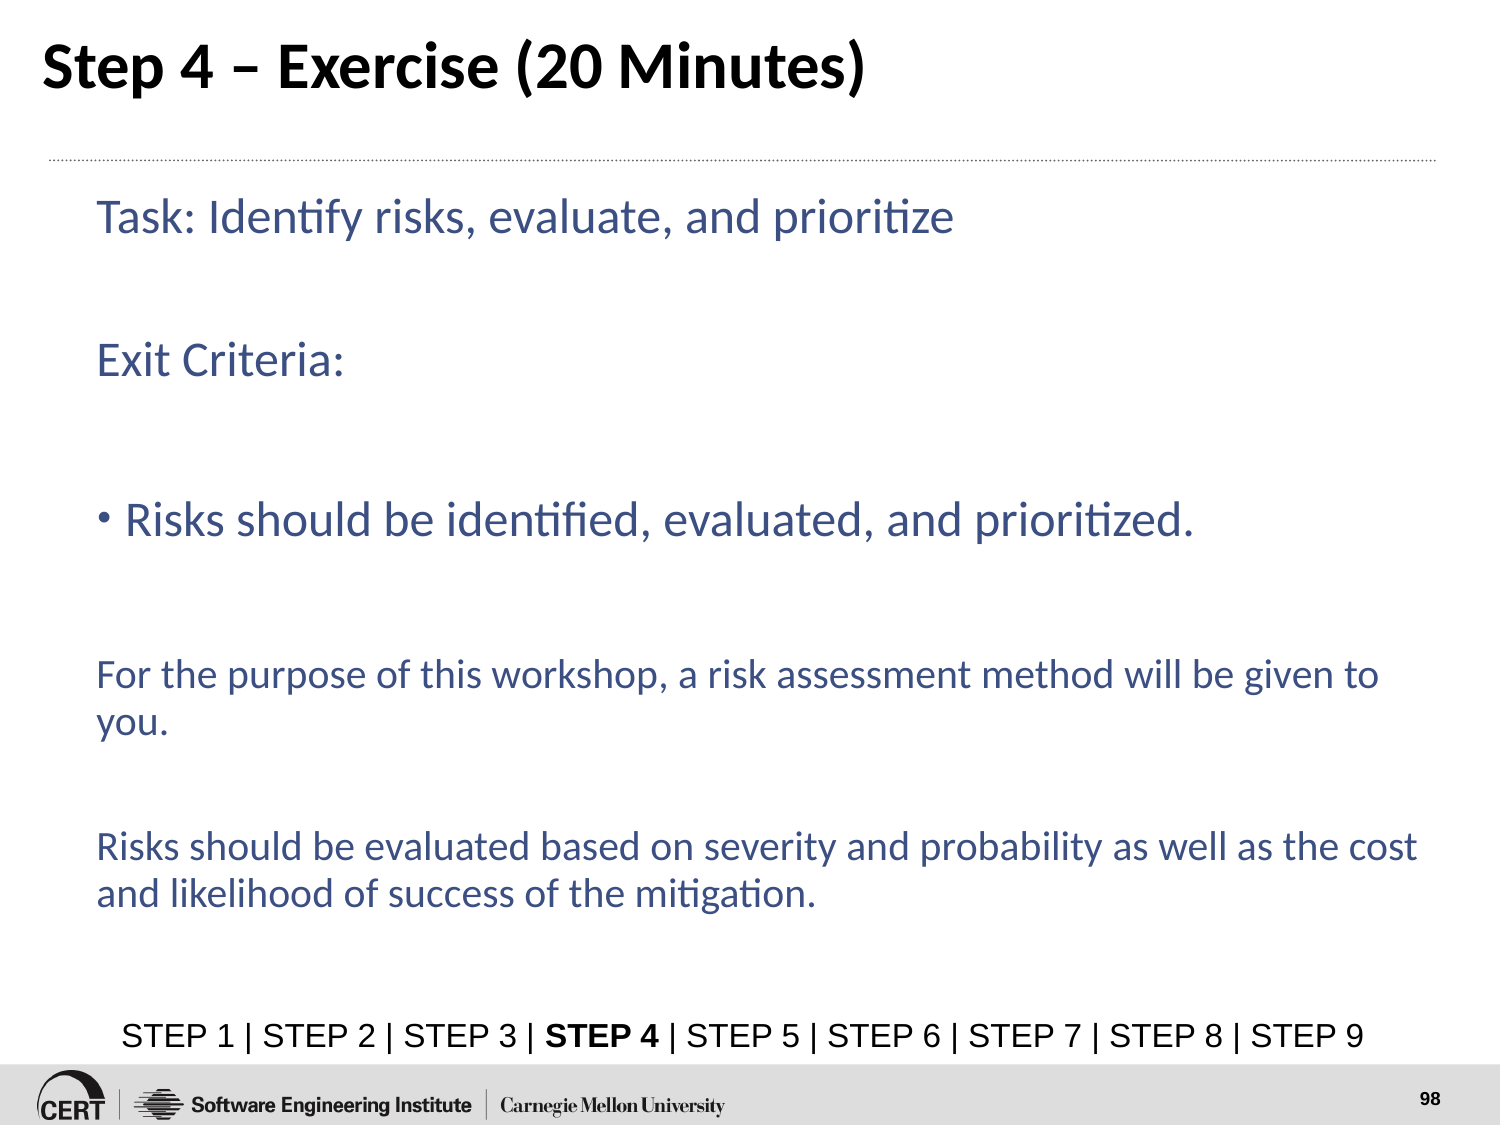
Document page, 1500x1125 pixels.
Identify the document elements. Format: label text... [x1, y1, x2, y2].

picture [37, 1069, 725, 1122]
list Task: Identify risks, evaluate, and prioritize Exit Criteria: Risks should be identified, evaluated, and prioritized. For the purpose of this workshop, a risk assessment method will be given to you. Risks should be evaluated based on severity and probability as well as the cost and likelihood of success of the mitigation. [49, 187, 1438, 1001]
title Step 4 – Exercise (20 Minutes) [42, 37, 1434, 155]
text_box STEP 1 | STEP 2 | STEP 3 | STEP 4 | STEP 5 | STEP 6 | STEP 7 | STEP 8 | STEP 9 [49, 1014, 1437, 1068]
